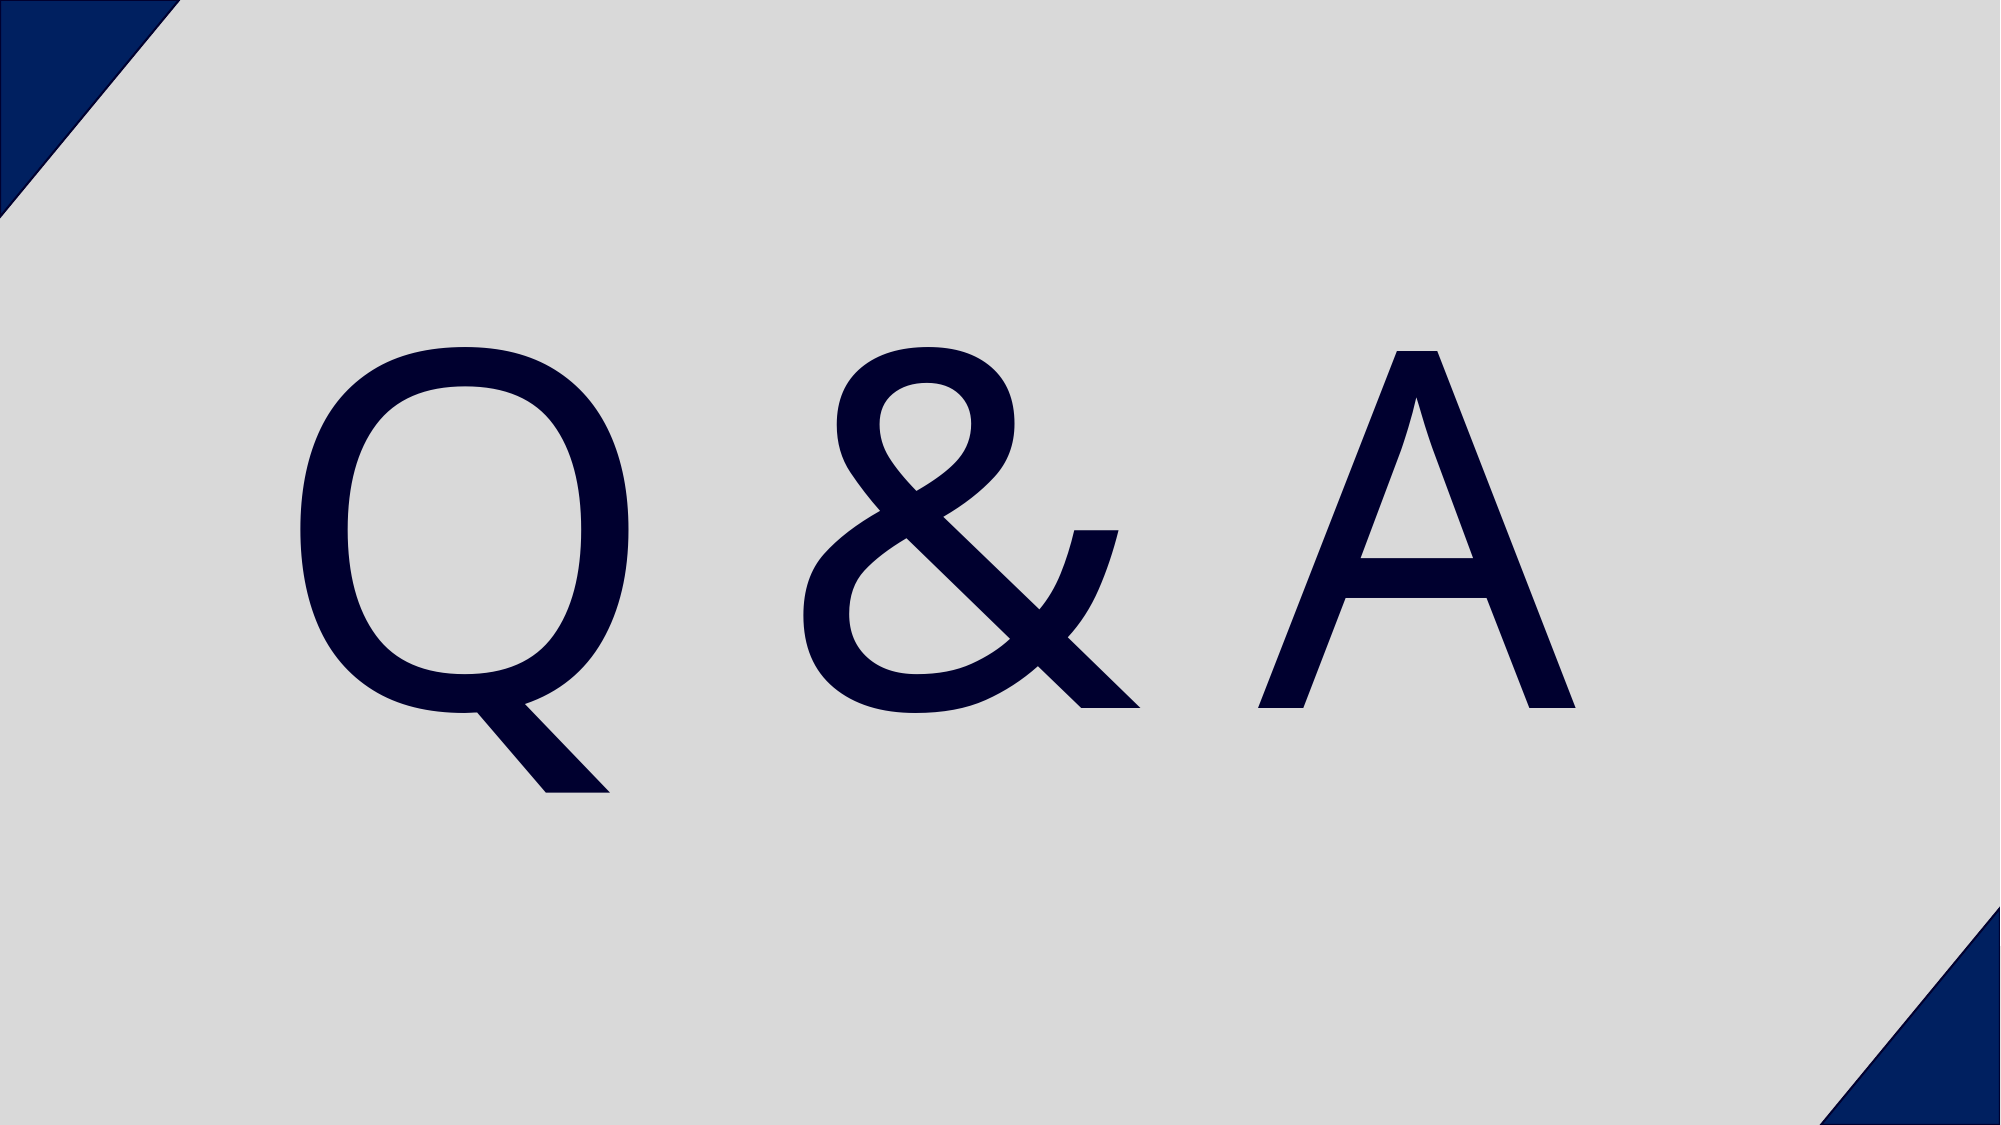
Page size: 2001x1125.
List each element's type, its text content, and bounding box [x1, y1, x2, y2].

text_box Q & A [255, 203, 1592, 816]
text_box [0, 0, 181, 219]
text_box [1819, 906, 2000, 1125]
